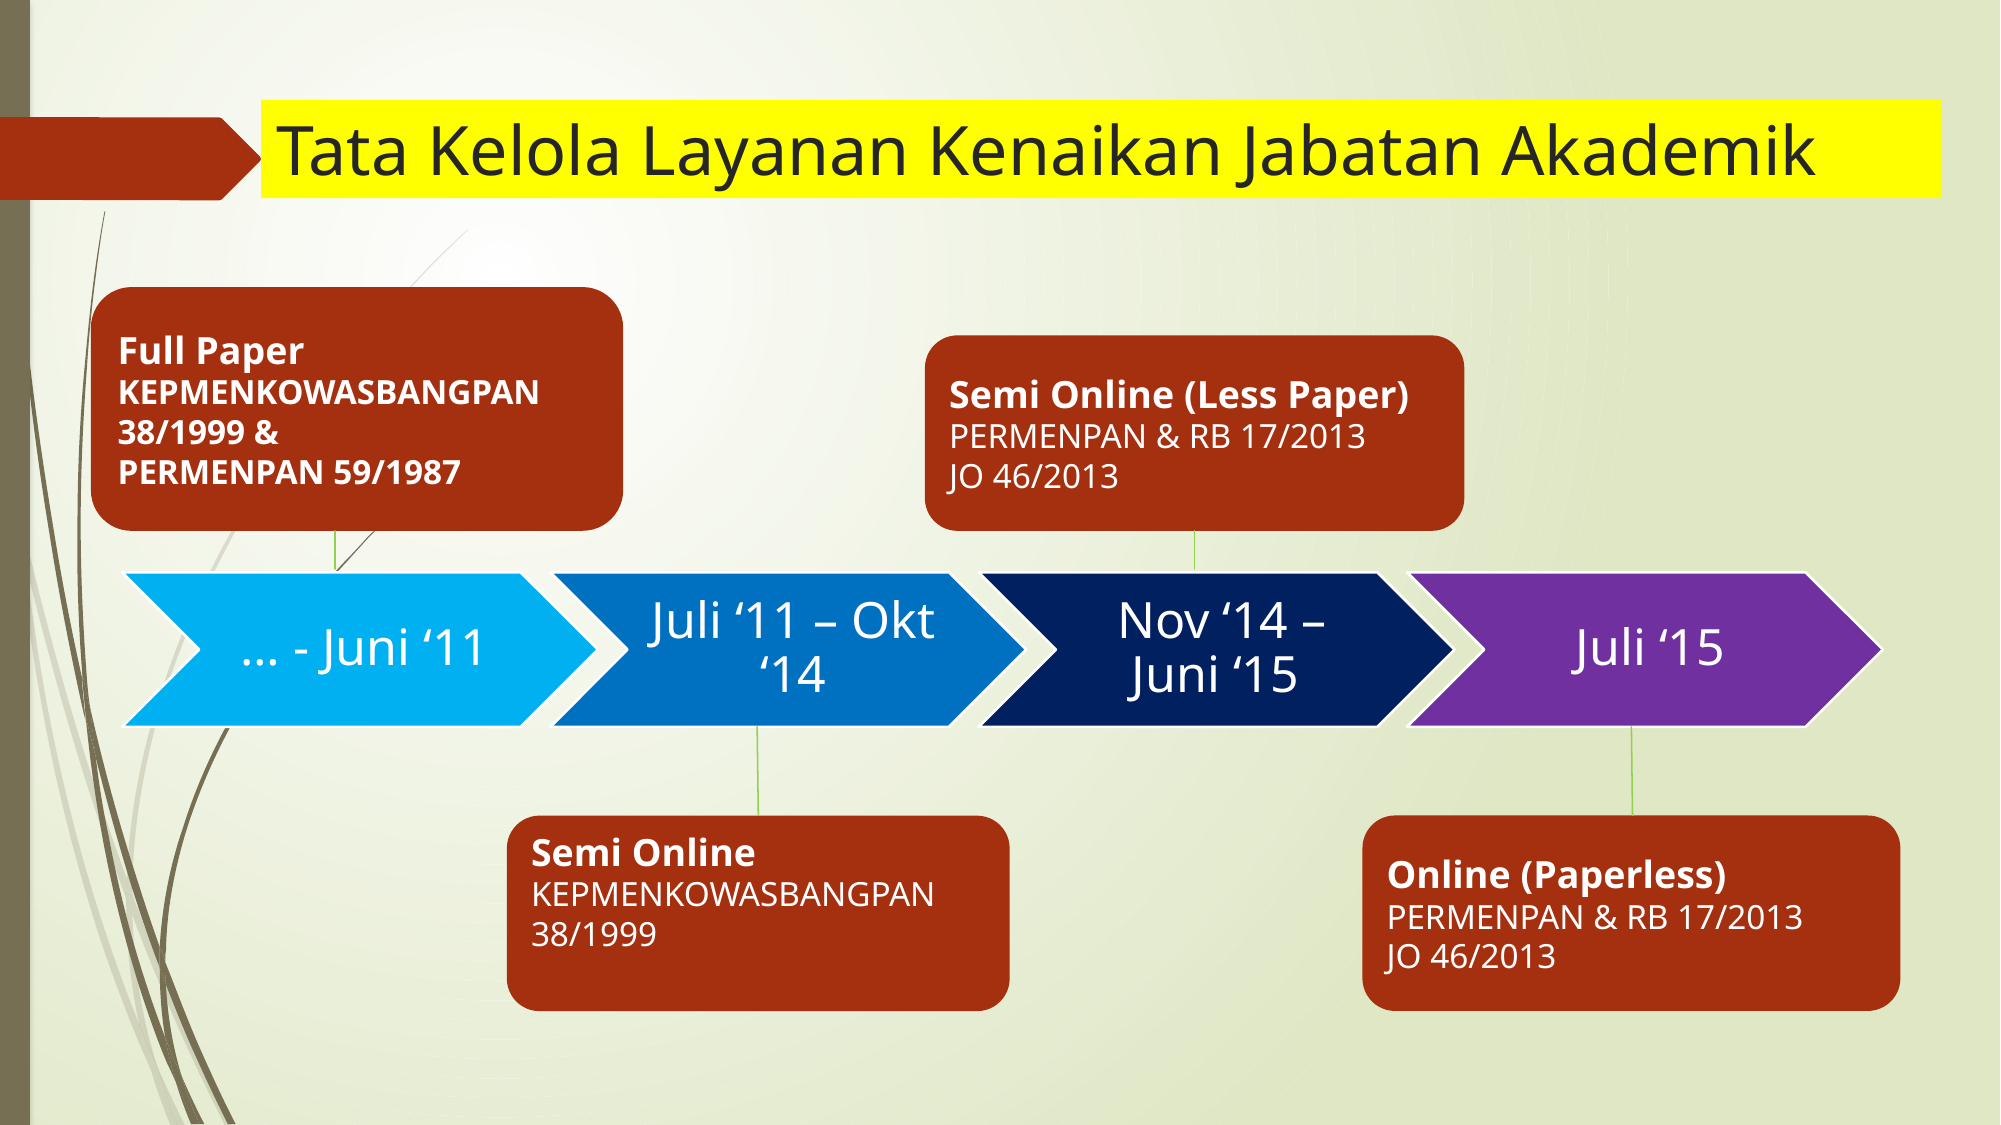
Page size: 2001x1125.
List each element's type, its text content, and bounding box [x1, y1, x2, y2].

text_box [90, 286, 1901, 1012]
title Tata Kelola Layanan Kenaikan Jabatan Akademik [261, 99, 1942, 199]
